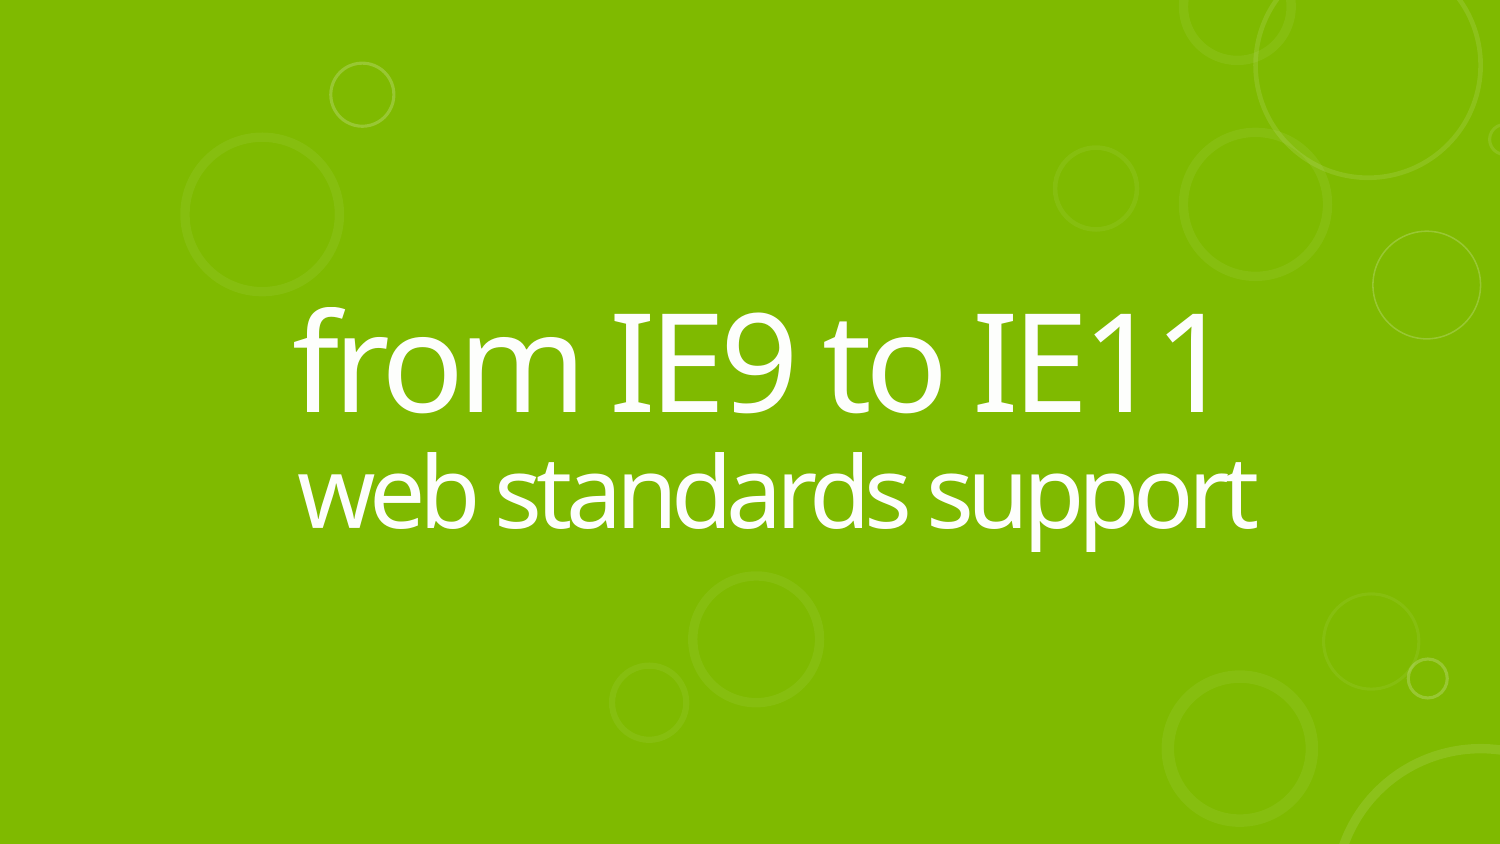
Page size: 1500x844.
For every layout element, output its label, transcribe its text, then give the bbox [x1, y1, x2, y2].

title from IE9 to IE11 web standards support [120, 292, 1436, 552]
